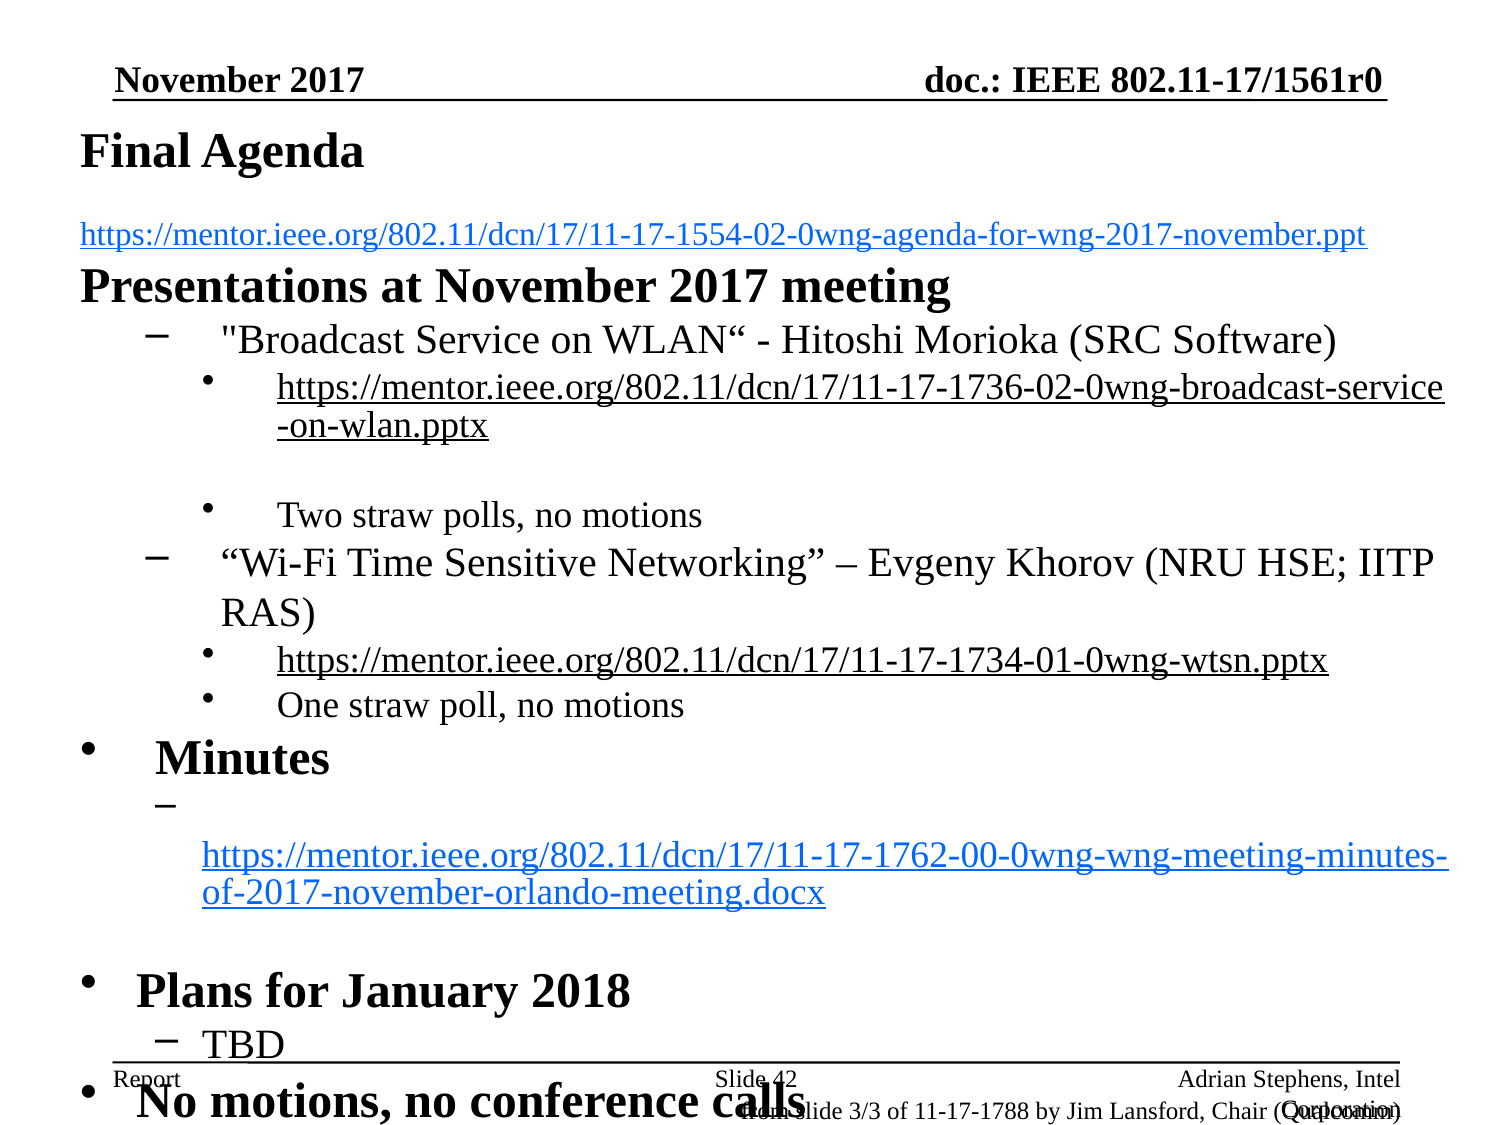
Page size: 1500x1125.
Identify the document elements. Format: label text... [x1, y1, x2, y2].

list Final Agenda https://mentor.ieee.org/802.11/dcn/17/11-17-1554-02-0wng-agenda-for-wng-2017-november.ppt Presentations at November 2017 meeting "Broadcast Service on WLAN“ - Hitoshi Morioka (SRC Software) https://mentor.ieee.org/802.11/dcn/17/11-17-1736-02-0wng-broadcast-service-on-wlan.pptx Two straw polls, no motions “Wi-Fi Time Sensitive Networking” – Evgeny Khorov (NRU HSE; IITP RAS) https://mentor.ieee.org/802.11/dcn/17/11-17-1734-01-0wng-wtsn.pptx One straw poll, no motions Minutes https://mentor.ieee.org/802.11/dcn/17/11-17-1762-00-0wng-wng-meeting-minutes-of-2017-november-orlando-meeting.docx Plans for January 2018 TBD No motions, no conference calls [64, 109, 1471, 976]
footer Adrian Stephens, Intel Corporation [1062, 1061, 1402, 1087]
text_box from slide 3/3 of 11-17-1788 by Jim Lansford, Chair (Qualcomm) [343, 1087, 1417, 1125]
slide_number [114, 54, 374, 101]
slide_number Slide 42 [711, 1061, 801, 1093]
